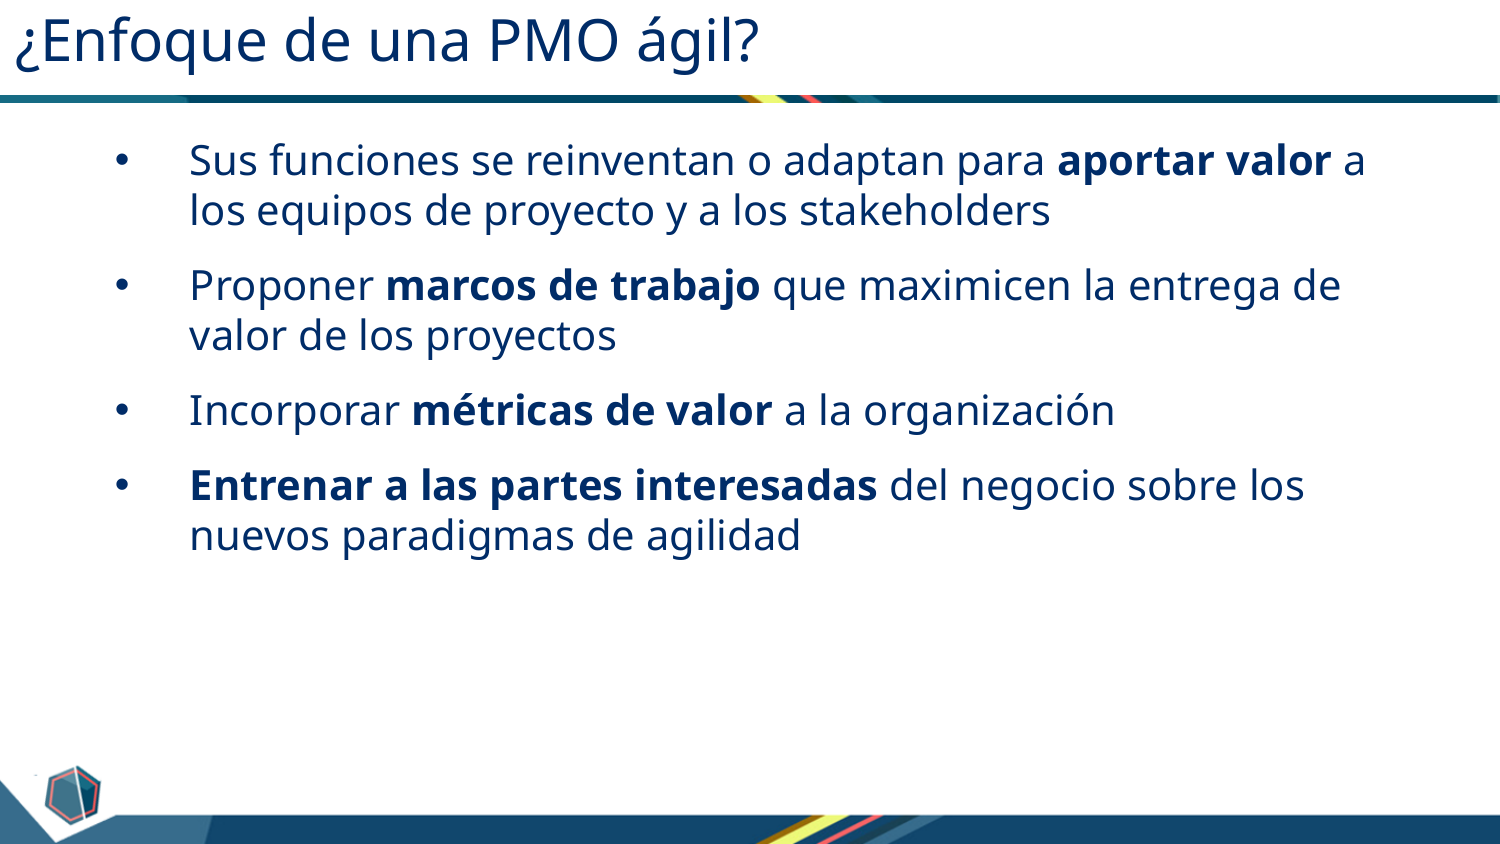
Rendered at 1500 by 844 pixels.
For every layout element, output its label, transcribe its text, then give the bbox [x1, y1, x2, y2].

title ¿Enfoque de una PMO ágil? [0, 0, 1447, 77]
text_box Sus funciones se reinventan o adaptan para aportar valor a los equipos de proyecto y a los stakeholders Proponer marcos de trabajo que maximicen la entrega de valor de los proyectos Incorporar métricas de valor a la organización Entrenar a las partes interesadas del negocio sobre los nuevos paradigmas de agilidad [100, 126, 1447, 765]
picture [0, 0, 1500, 563]
picture [0, 694, 1500, 844]
